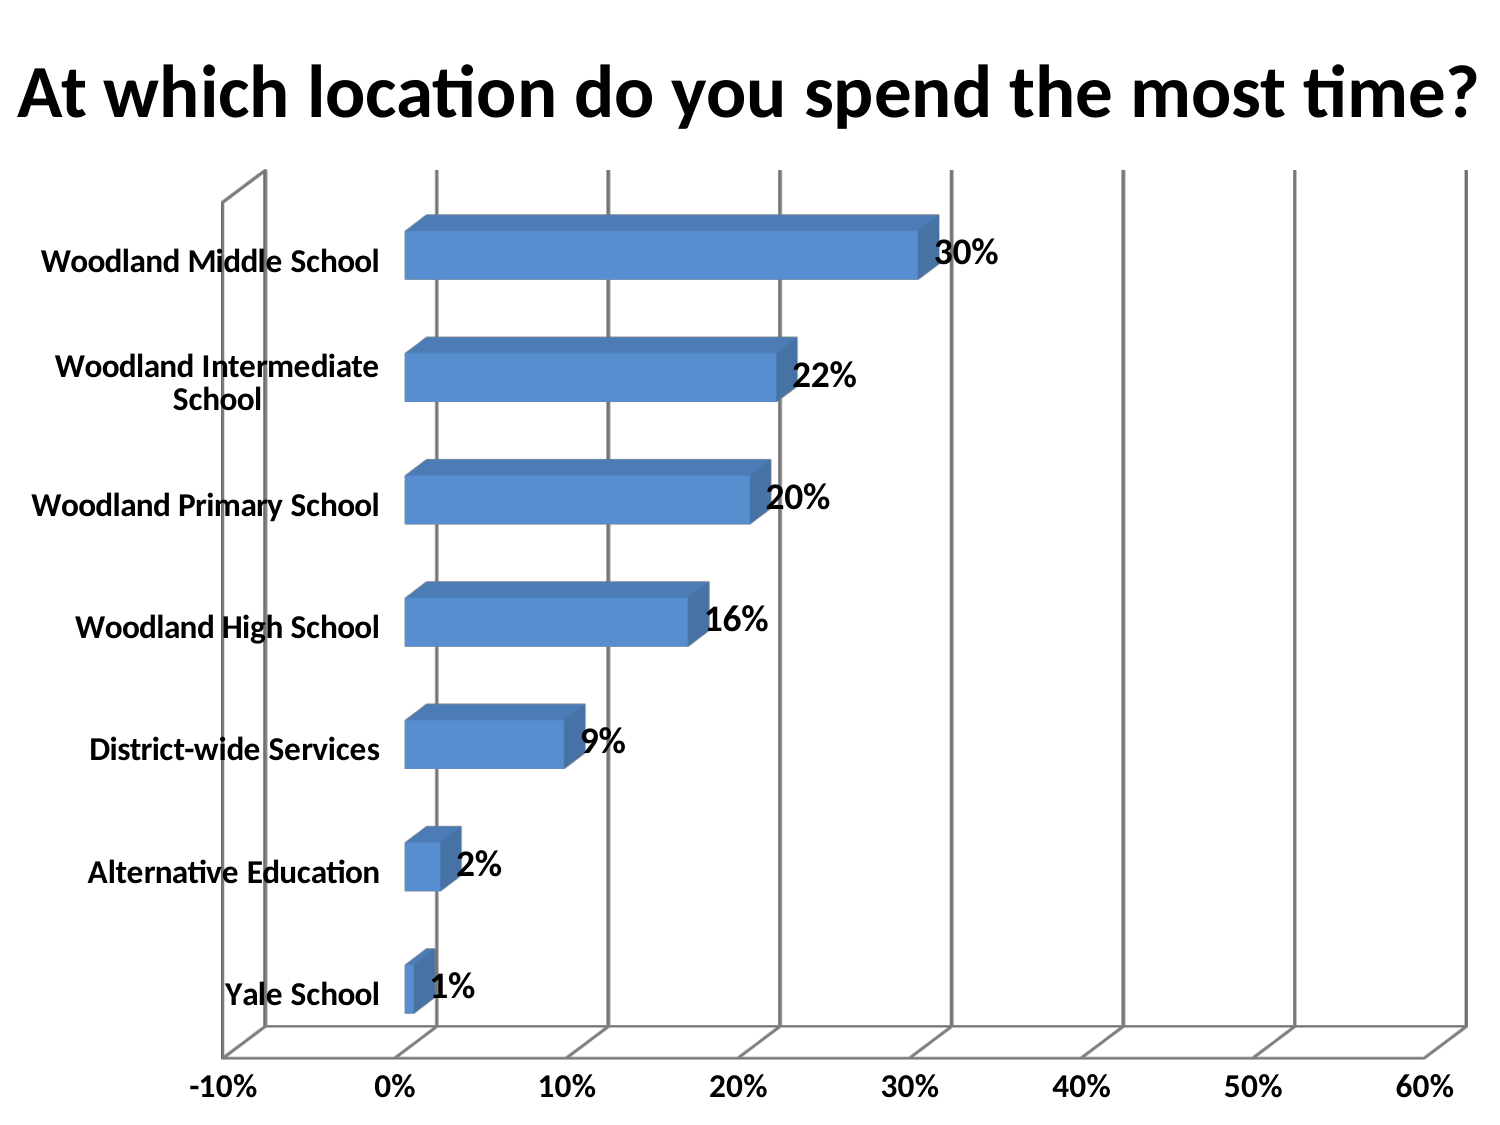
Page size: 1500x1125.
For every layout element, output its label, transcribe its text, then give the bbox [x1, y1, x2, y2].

title At which location do you spend the most time? [0, 0, 1500, 149]
chart [0, 149, 1500, 1125]
